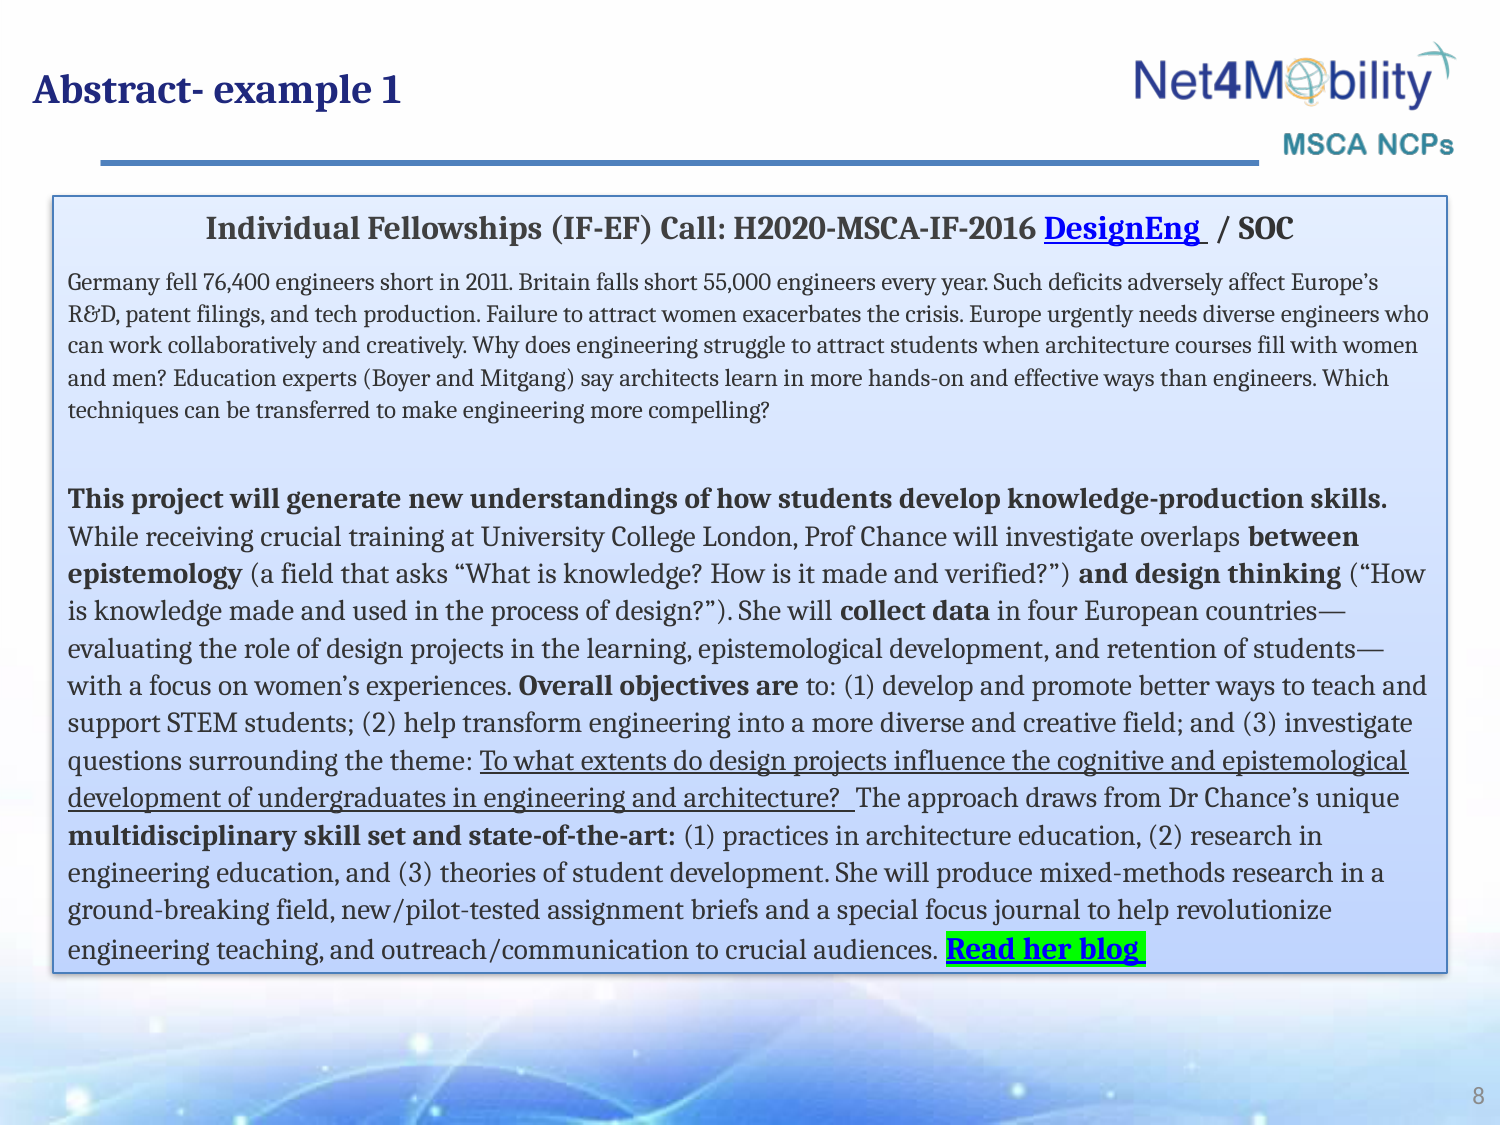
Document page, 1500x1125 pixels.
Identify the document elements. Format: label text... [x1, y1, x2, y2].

title Abstract- example 1 [17, 30, 1093, 144]
picture [0, 0, 1500, 1125]
text_box Individual Fellowships (IF-EF) Call: H2020-MSCA-IF-2016 DesignEng / SOC Germany fell 76,400 engineers short in 2011. Britain falls short 55,000 engineers every year. Such deficits adversely affect Europe’s R&D, patent filings, and tech production. Failure to attract women exacerbates the crisis. Europe urgently needs diverse engineers who can work collaboratively and creatively. Why does engineering struggle to attract students when architecture courses fill with women and men? Education experts (Boyer and Mitgang) say architects learn in more hands-on and effective ways than engineers. Which techniques can be transferred to make engineering more compelling? This project will generate new understandings of how students develop knowledge-production skills. While receiving crucial training at University College London, Prof Chance will investigate overlaps between epistemology (a field that asks “What is knowledge? How is it made and verified?”) and design thinking (“How is knowledge made and used in the process of design?”). She will collect data in four European countries—evaluating the role of design projects in the learning, epistemological development, and retention of students—with a focus on women’s experiences. Overall objectives are to: (1) develop and promote better ways to teach and support STEM students; (2) help transform engineering into a more diverse and creative field; and (3) investigate questions surrounding the theme: To what extents do design projects influence the cognitive and epistemological development of undergraduates in engineering and architecture? The approach draws from Dr Chance’s unique multidisciplinary skill set and state-of-the-art: (1) practices in architecture education, (2) research in engineering education, and (3) theories of student development. She will produce mixed-methods research in a ground-breaking field, new/pilot-tested assignment briefs and a special focus journal to help revolutionize engineering teaching, and outreach/communication to crucial audiences. Read her blog [52, 195, 1448, 974]
slide_number 8 [1149, 1065, 1500, 1125]
